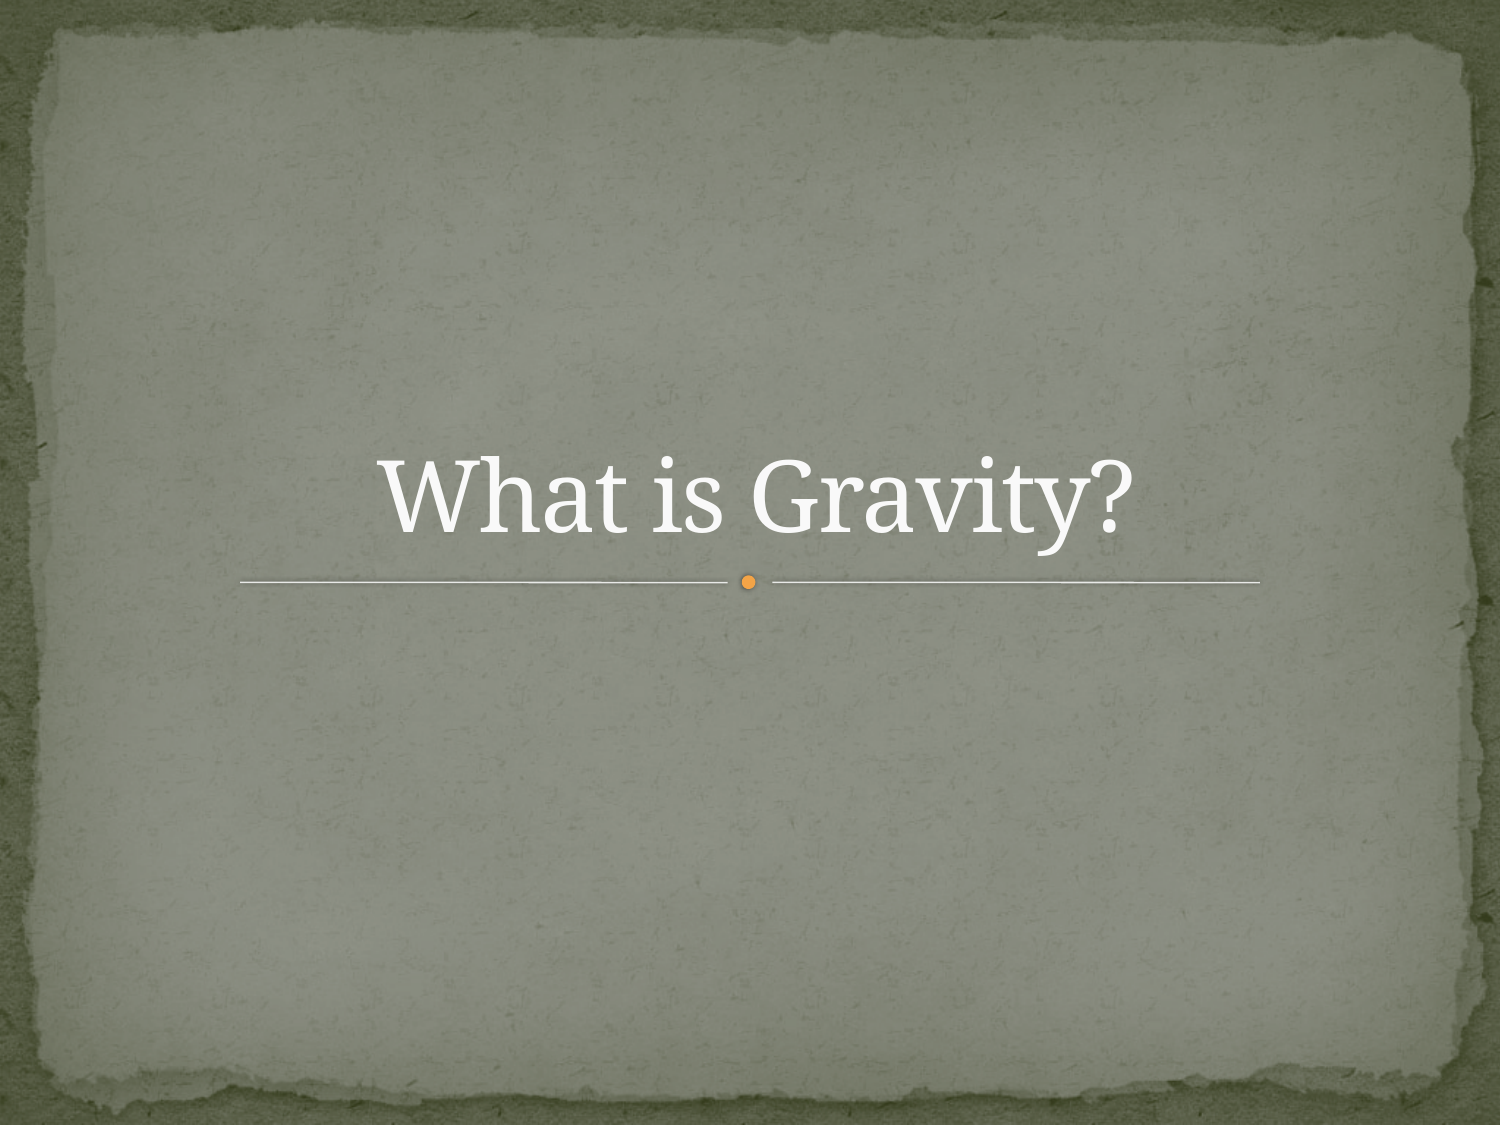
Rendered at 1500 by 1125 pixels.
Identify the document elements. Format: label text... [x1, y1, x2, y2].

title What is Gravity? [74, 235, 1438, 561]
